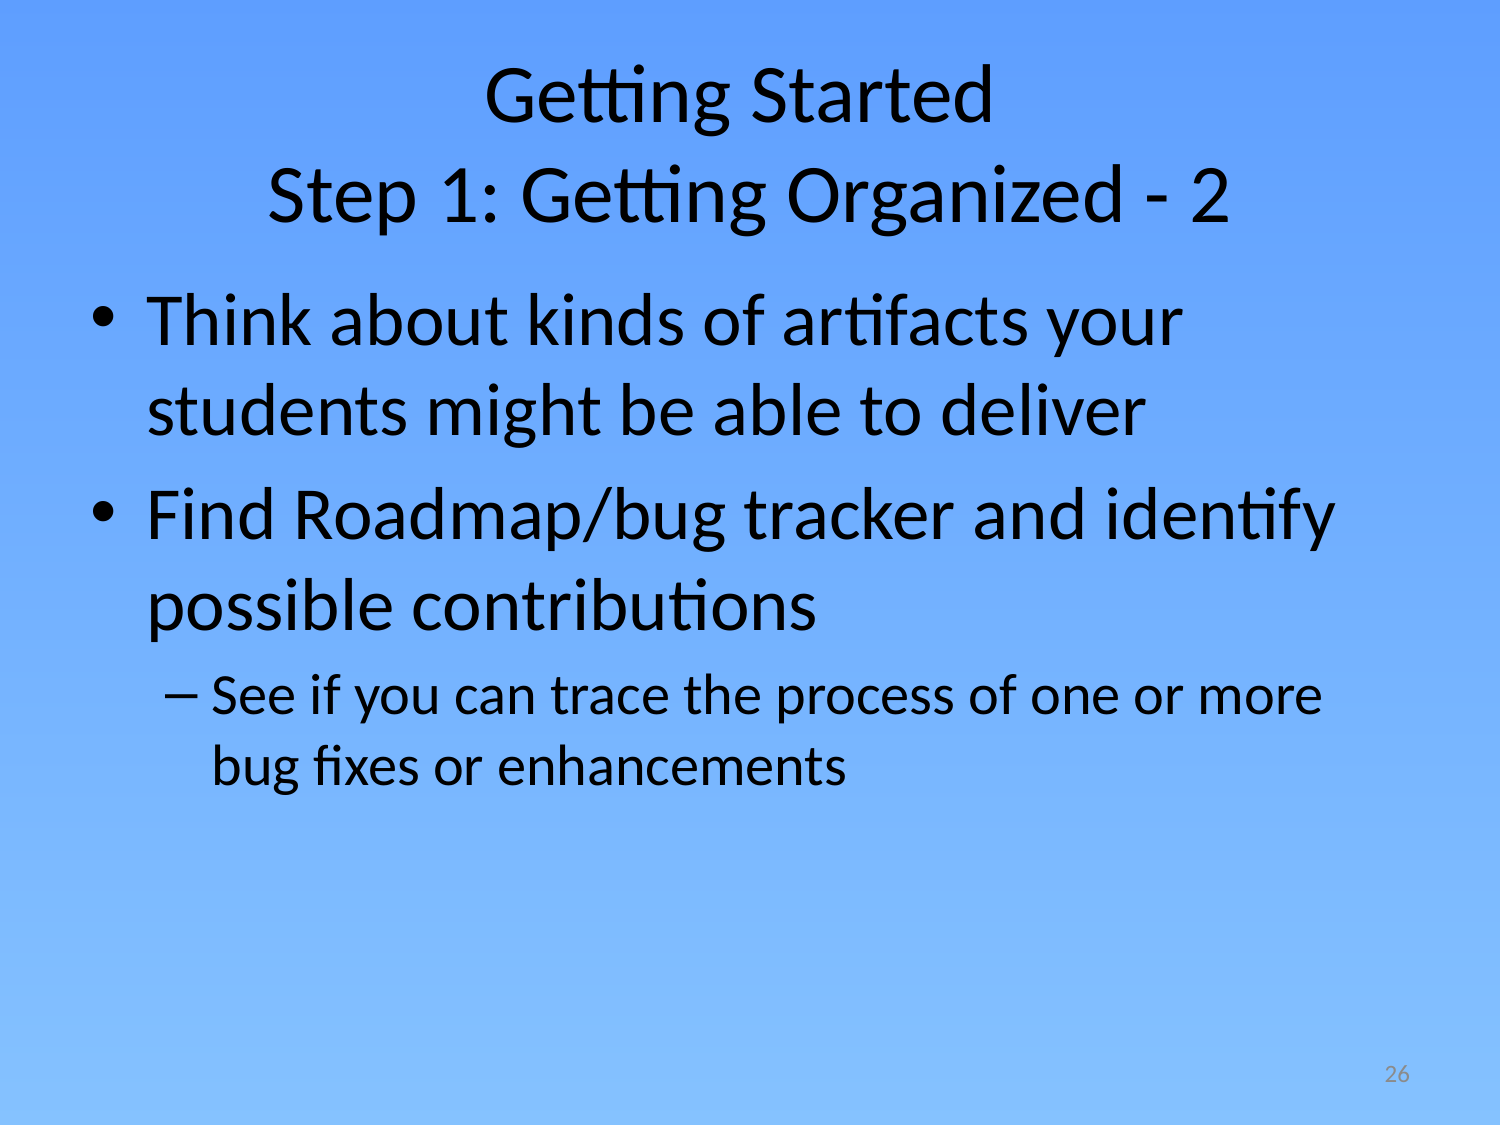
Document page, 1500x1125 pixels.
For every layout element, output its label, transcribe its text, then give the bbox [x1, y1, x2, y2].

title Getting Started Step 1: Getting Organized - 2 [74, 44, 1426, 233]
list Think about kinds of artifacts your students might be able to deliver Find Roadmap/bug tracker and identify possible contributions See if you can trace the process of one or more bug fixes or enhancements [74, 262, 1426, 1006]
slide_number 26 [1074, 1042, 1425, 1103]
